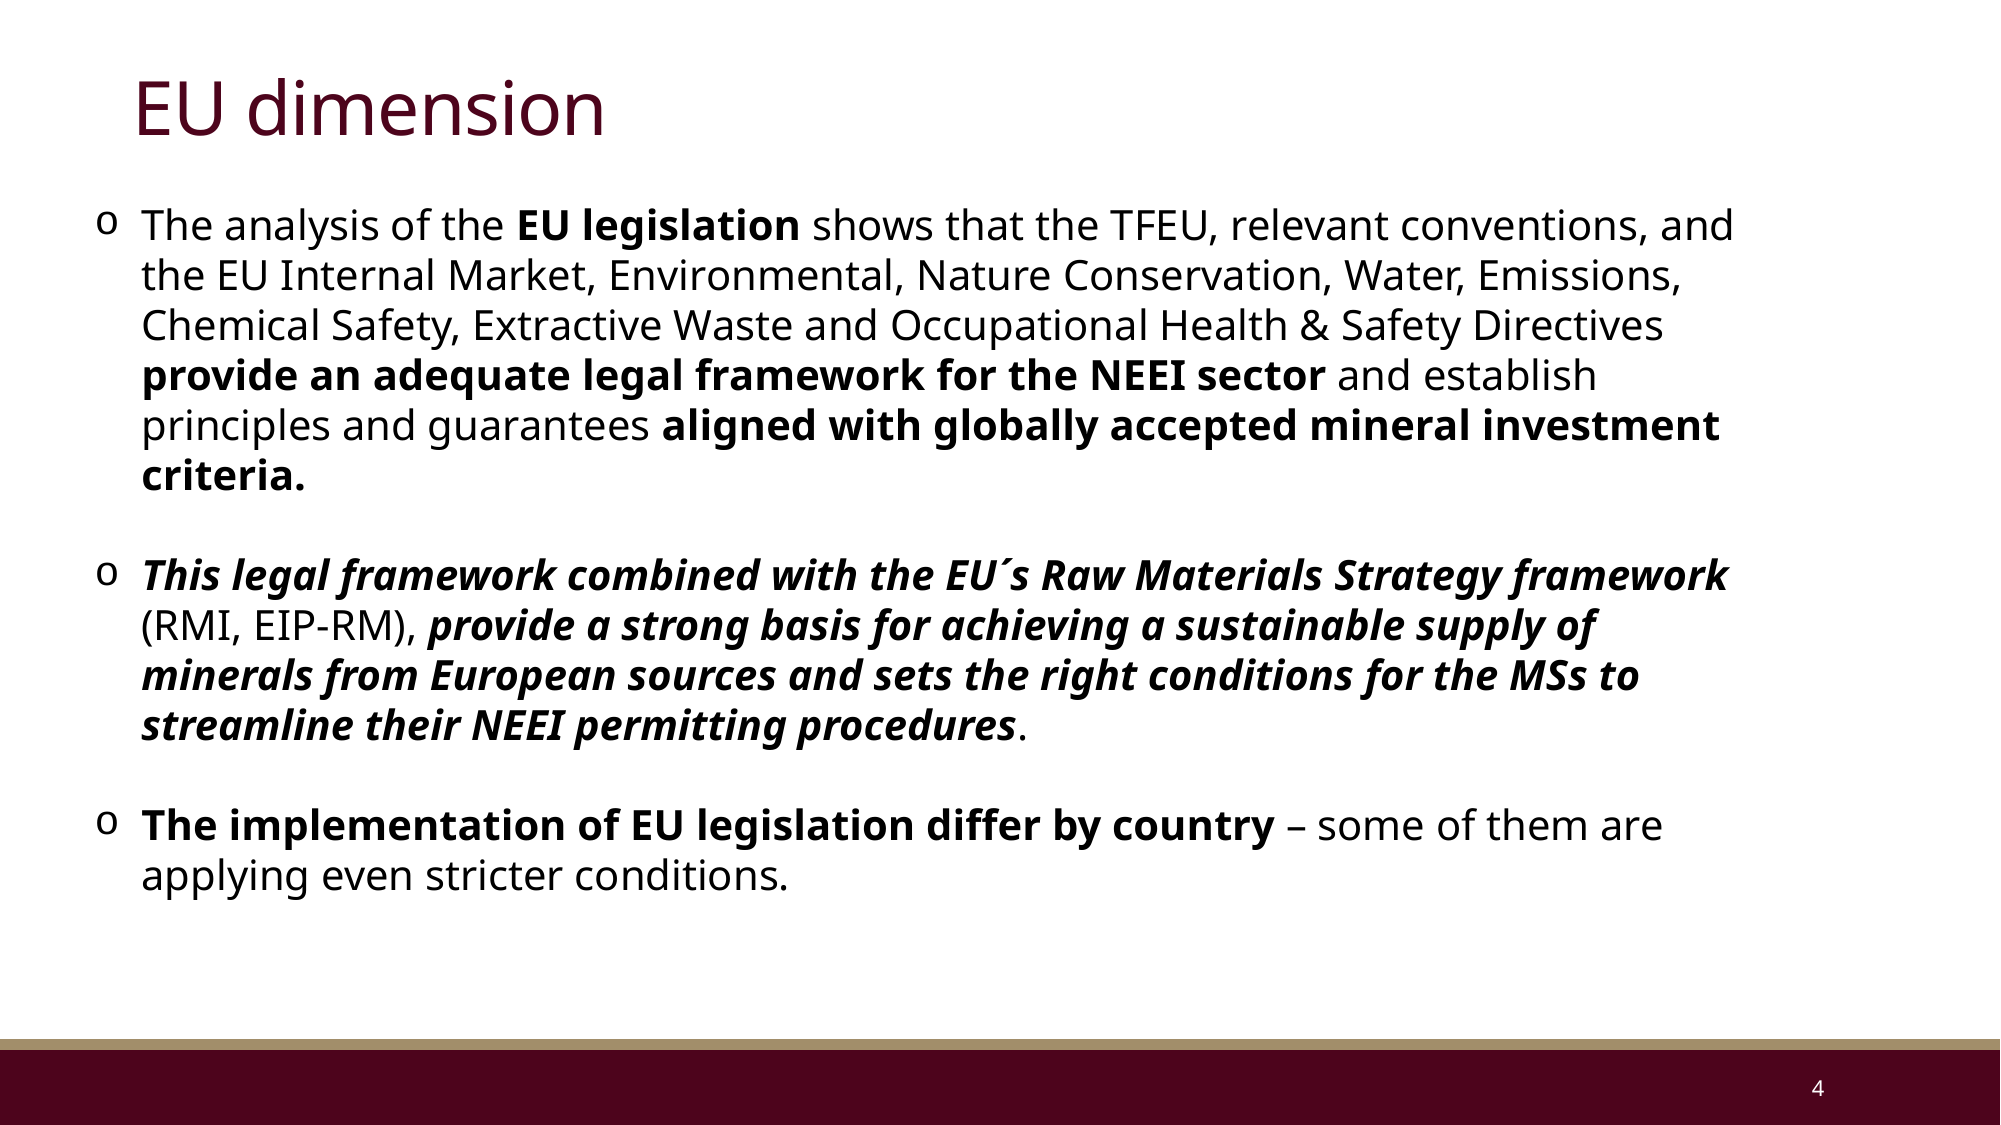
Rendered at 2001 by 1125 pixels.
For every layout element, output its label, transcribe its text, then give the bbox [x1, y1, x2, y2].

title EU dimension [79, 43, 1730, 158]
slide_number 4 [1624, 1059, 1840, 1120]
text_box The analysis of the EU legislation shows that the TFEU, relevant conventions, and the EU Internal Market, Environmental, Nature Conservation, Water, Emissions, Chemical Safety, Extractive Waste and Occupational Health & Safety Directives provide an adequate legal framework for the NEEI sector and establish principles and guarantees aligned with globally accepted mineral investment criteria. This legal framework combined with the EU´s Raw Materials Strategy framework (RMI, EIP-RM), provide a strong basis for achieving a sustainable supply of minerals from European sources and sets the right conditions for the MSs to streamline their NEEI permitting procedures. The implementation of EU legislation differ by country – some of them are applying even stricter conditions. [79, 191, 1752, 1087]
